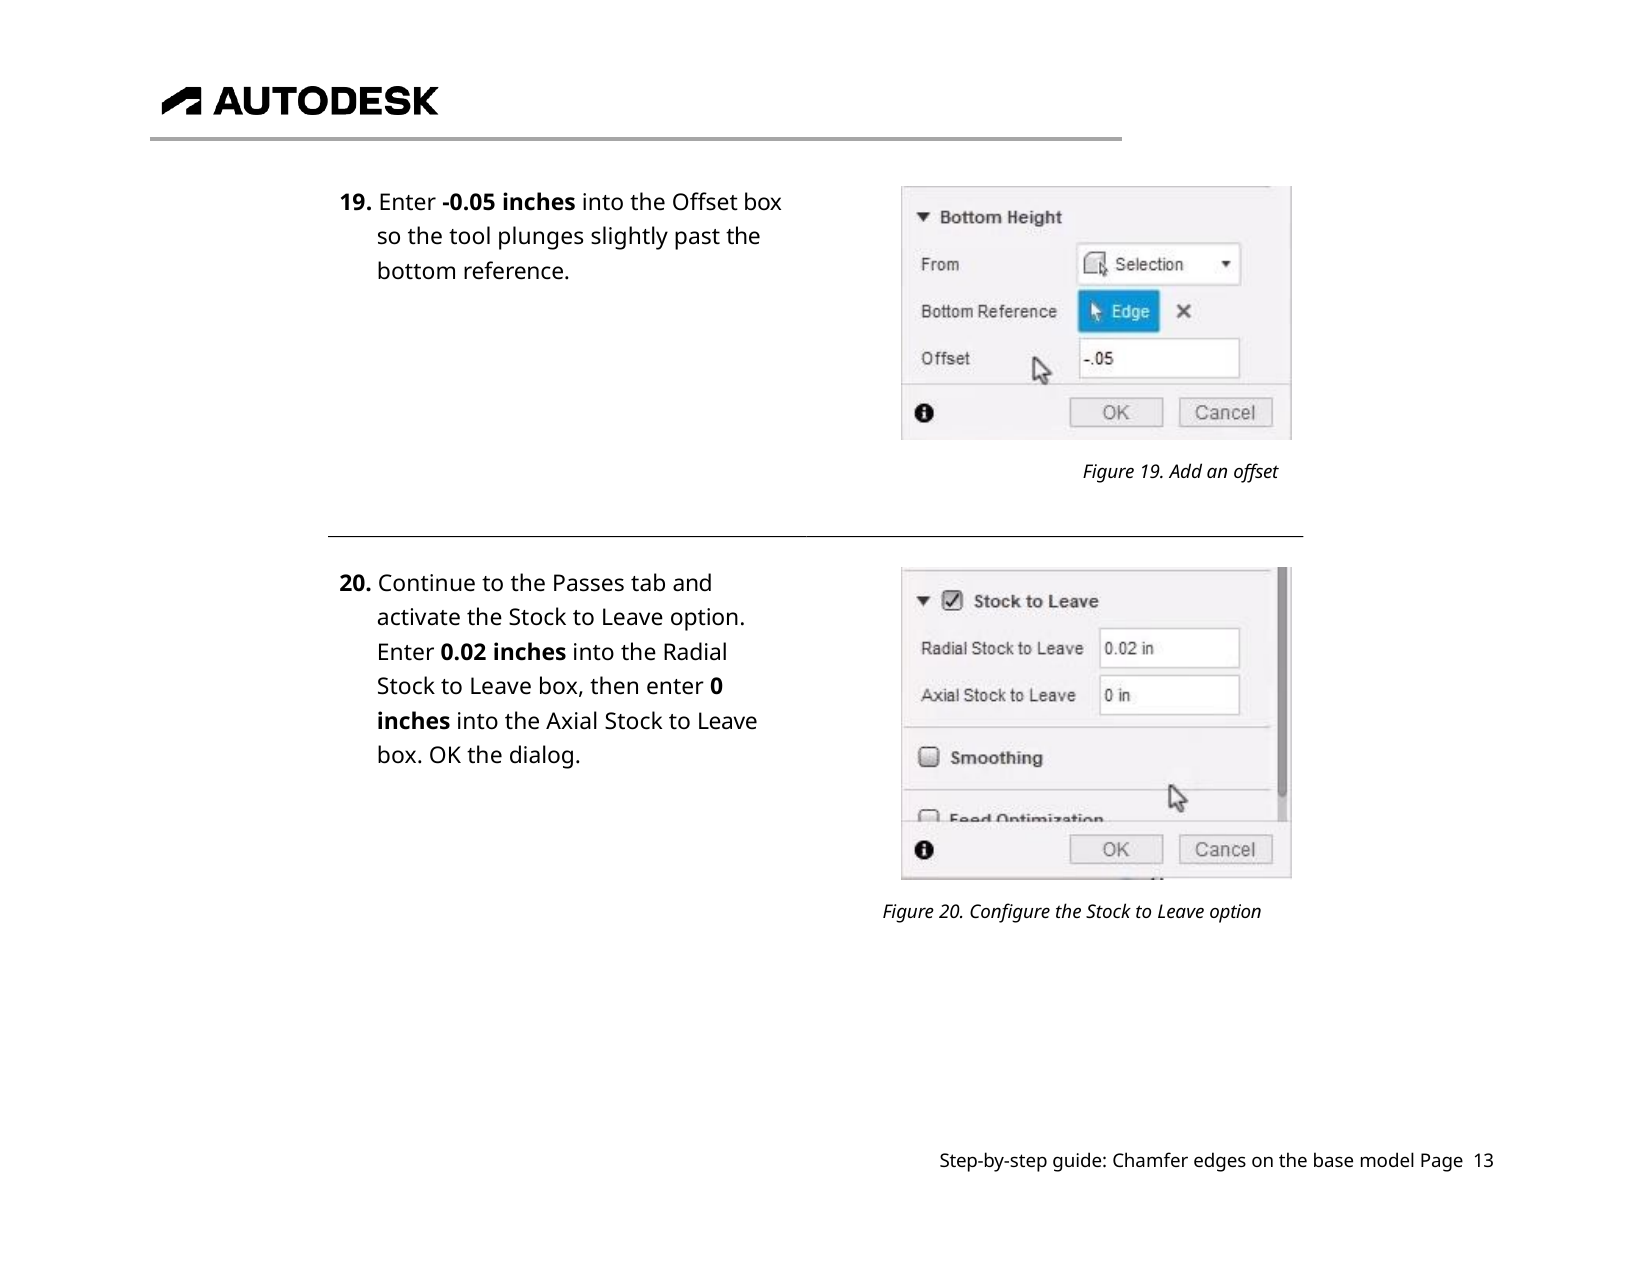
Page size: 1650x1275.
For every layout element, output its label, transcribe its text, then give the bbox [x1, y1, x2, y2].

text_box Figure 19. Add an offset [1080, 457, 1294, 483]
picture [161, 86, 439, 115]
text_box 20. Continue to the Passes tab and activate the Stock to Leave option. Enter 0.02 inches into the Radial Stock to Leave box, then enter 0 inches into the Axial Stock to Leave box. OK the dialog. [337, 558, 763, 769]
picture [900, 186, 1292, 440]
slide_number Step-by-step guide: Chamfer edges on the base model Page 20 [937, 1145, 1509, 1275]
text_box Figure 20. Configure the Stock to Leave option [880, 897, 1294, 923]
picture [900, 566, 1292, 880]
text_box 19. Enter -0.05 inches into the Offset box so the tool plunges slightly past the bottom reference. [337, 178, 788, 284]
